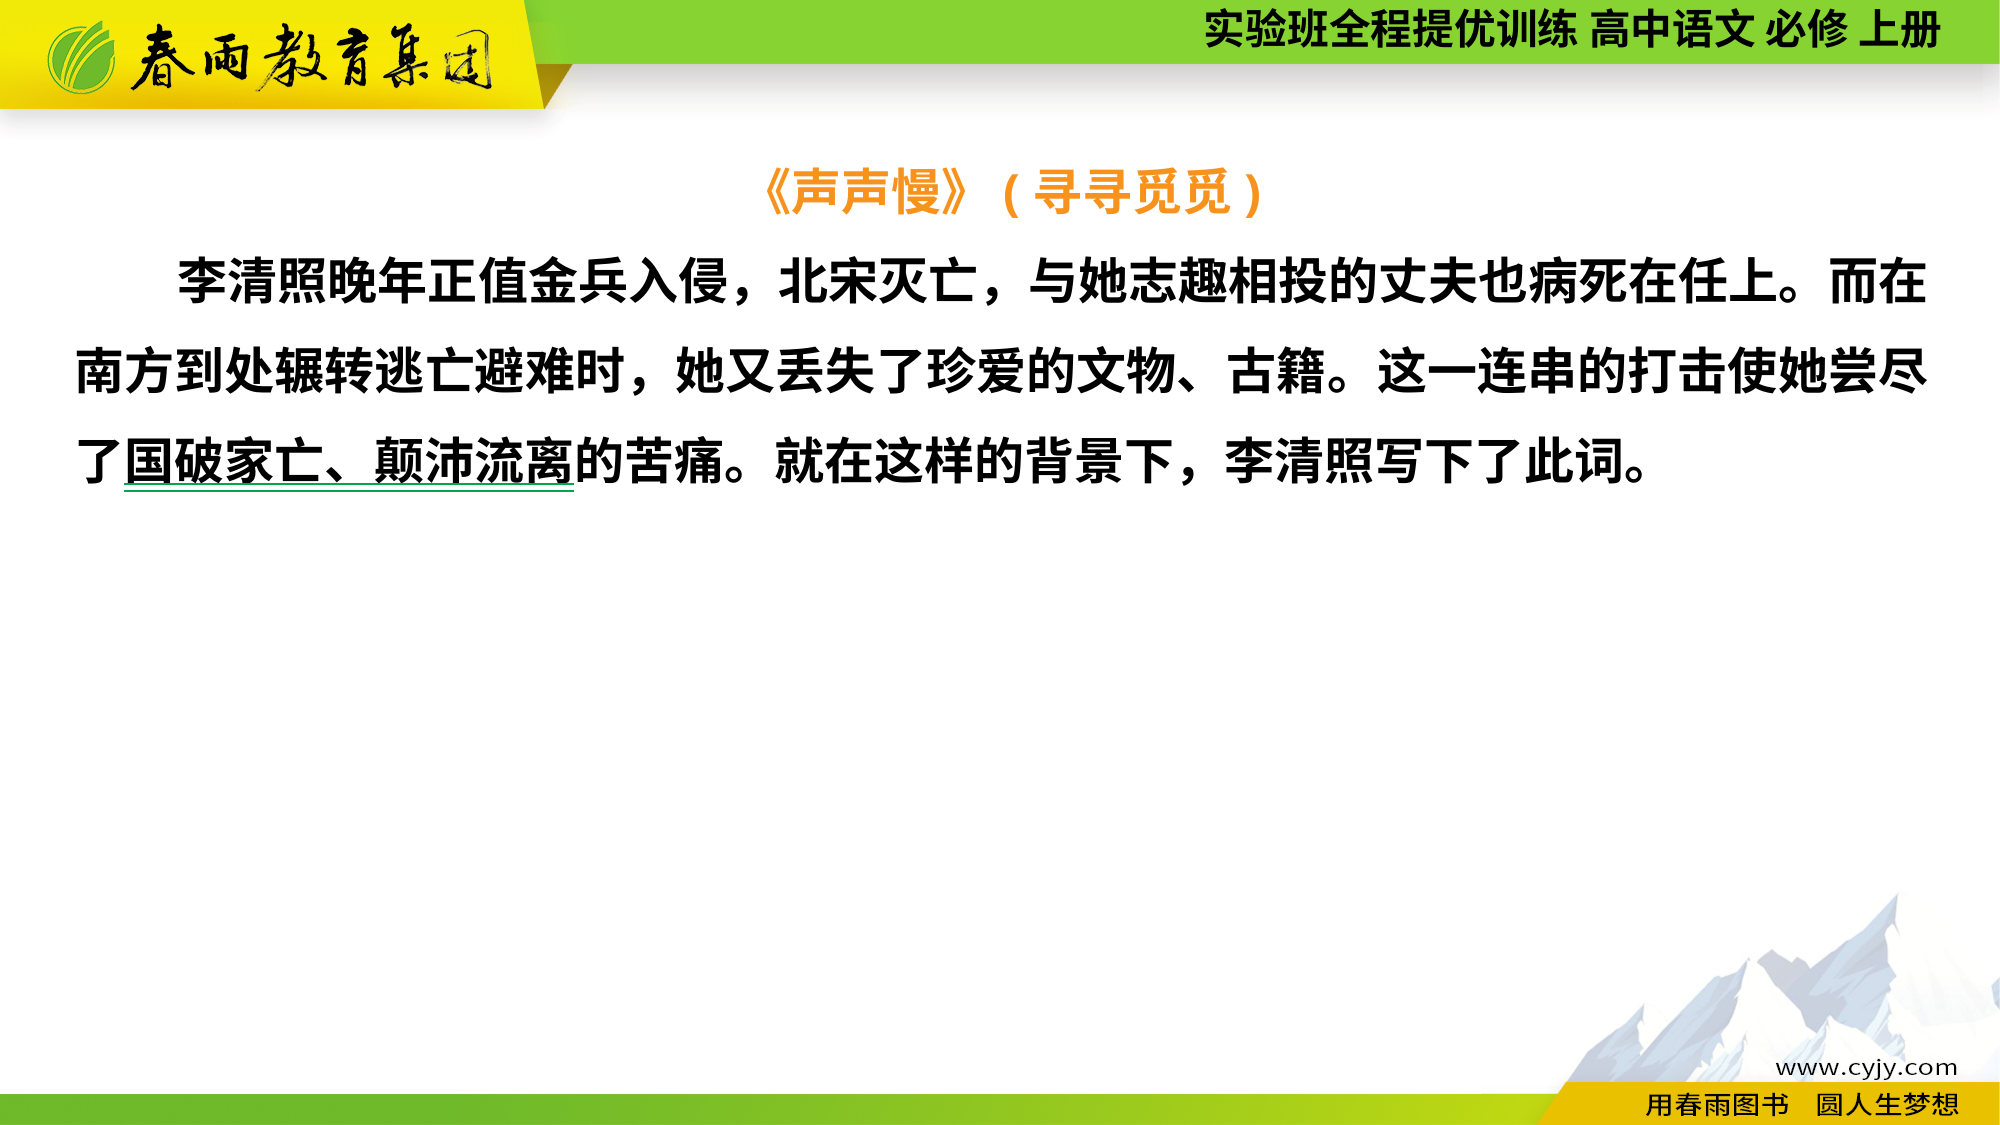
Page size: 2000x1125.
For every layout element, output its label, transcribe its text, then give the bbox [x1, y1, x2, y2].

picture [0, 0, 2000, 1125]
list 《声声慢》(寻寻觅觅) 李清照晚年正值金兵入侵，北宋灭亡，与她志趣相投的丈夫也病死在任上。而在南方到处辗转逃亡避难时，她又丢失了珍爱的文物、古籍。这一连串的打击使她尝尽了国破家亡、颠沛流离的苦痛。就在这样的背景下，李清照写下了此词。 [59, 122, 1944, 502]
